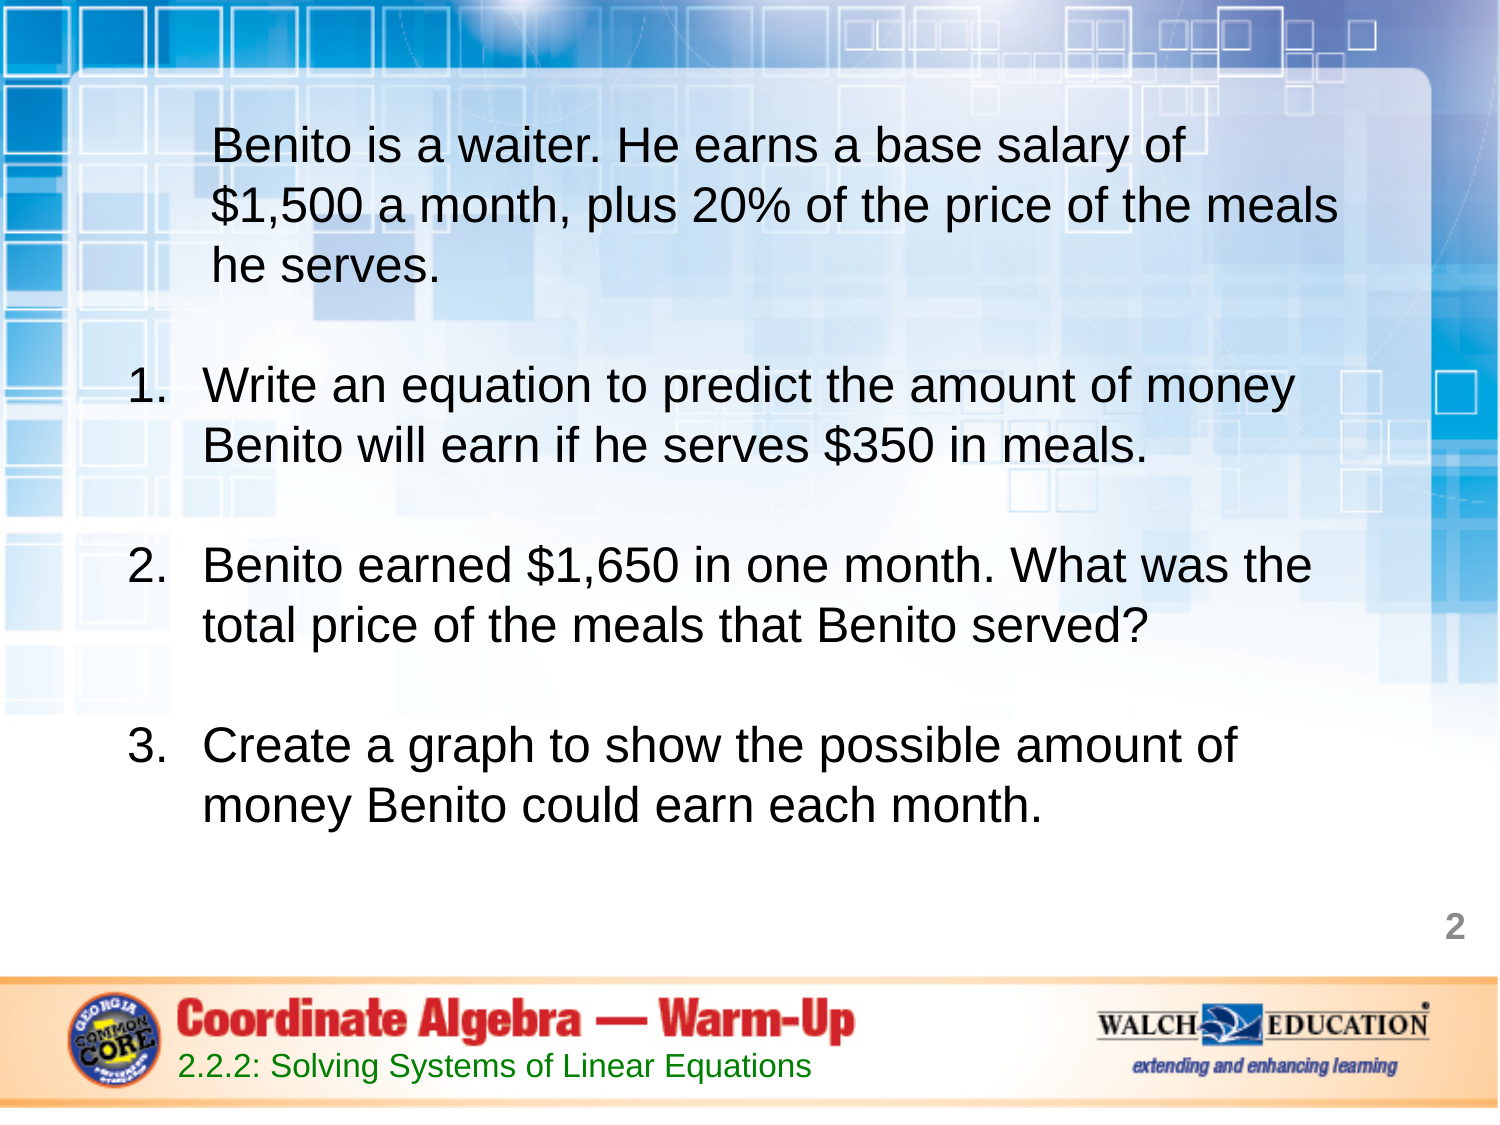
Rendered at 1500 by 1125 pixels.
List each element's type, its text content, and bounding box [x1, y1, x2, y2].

slide_number 2 [1361, 901, 1481, 949]
text_box Benito is a waiter. He earns a base salary of $1,500 a month, plus 20% of the price of the meals he serves. Write an equation to predict the amount of money Benito will earn if he serves $350 in meals. Benito earned $1,650 in one month. What was the total price of the meals that Benito served? Create a graph to show the possible amount of money Benito could earn each month. [112, 105, 1362, 857]
picture [0, 0, 1500, 1108]
list 2.2.2: Solving Systems of Linear Equations [162, 1036, 1070, 1080]
